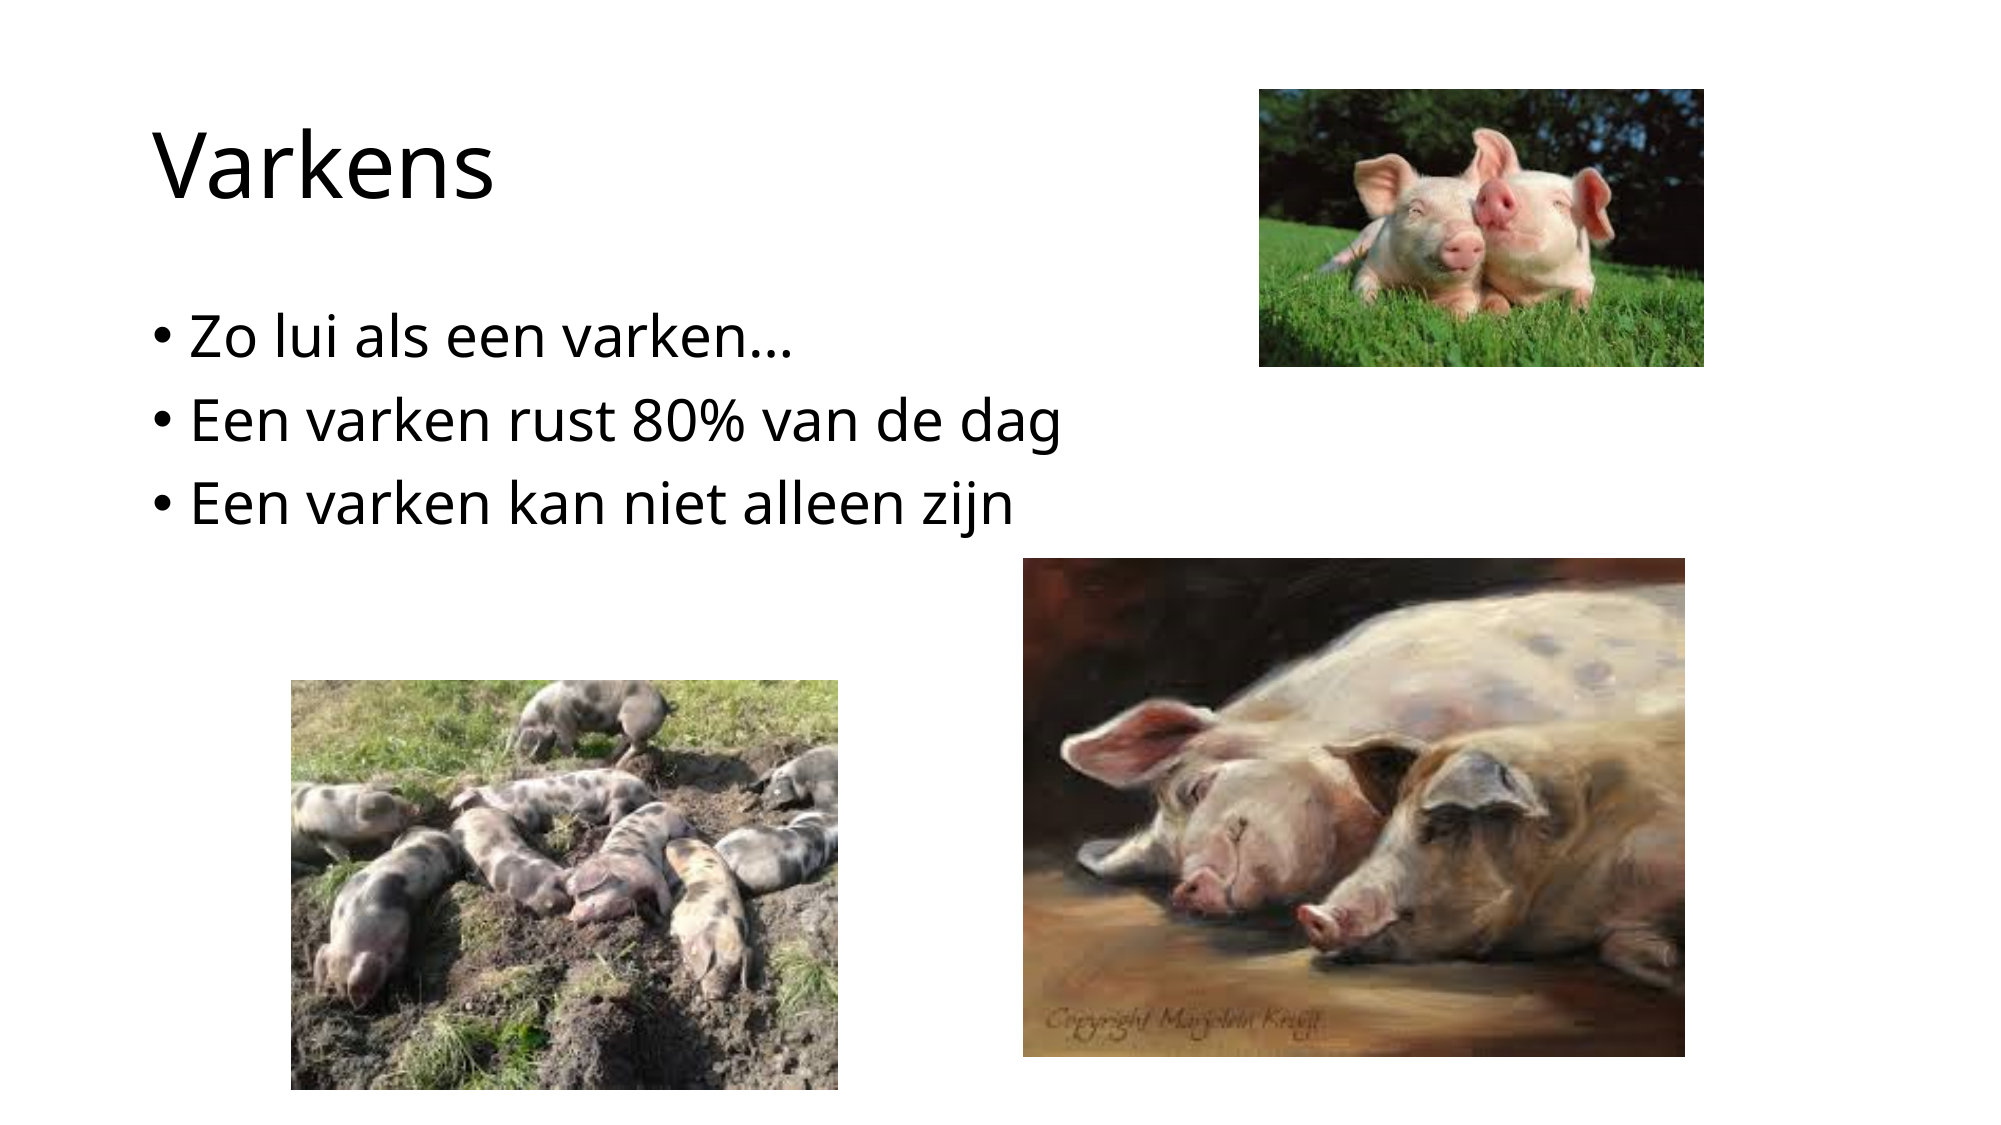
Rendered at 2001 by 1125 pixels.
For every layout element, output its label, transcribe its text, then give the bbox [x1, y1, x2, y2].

list Zo lui als een varken… Een varken rust 80% van de dag Een varken kan niet alleen zijn [137, 299, 1863, 1014]
picture [291, 680, 838, 1091]
title Varkens [137, 59, 1863, 278]
picture [1259, 89, 1704, 367]
picture [1023, 558, 1685, 1057]
